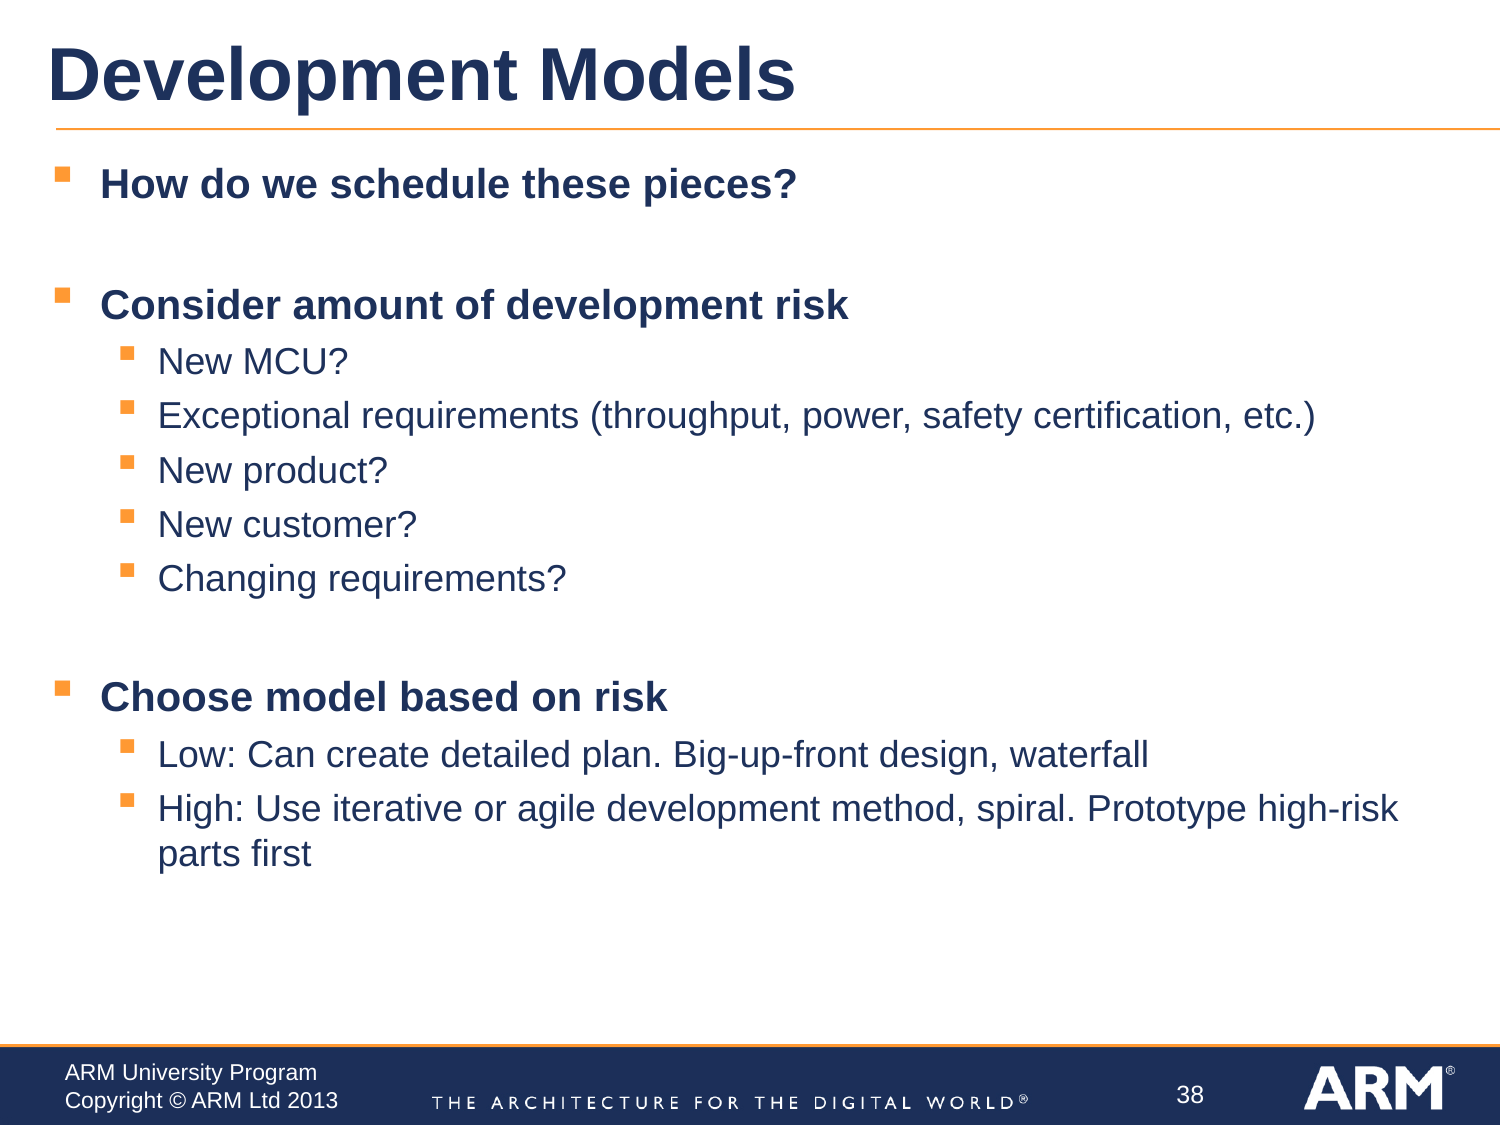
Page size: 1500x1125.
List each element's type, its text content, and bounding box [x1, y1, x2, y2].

title Development Models [34, 1, 1500, 141]
list How do we schedule these pieces? Consider amount of development risk New MCU? Exceptional requirements (throughput, power, safety certification, etc.) New product? New customer? Changing requirements? Choose model based on risk Low: Can create detailed plan. Big-up-front design, waterfall High: Use iterative or agile development method, spiral. Prototype high-risk parts first [37, 149, 1488, 851]
picture [0, 1048, 1500, 1125]
